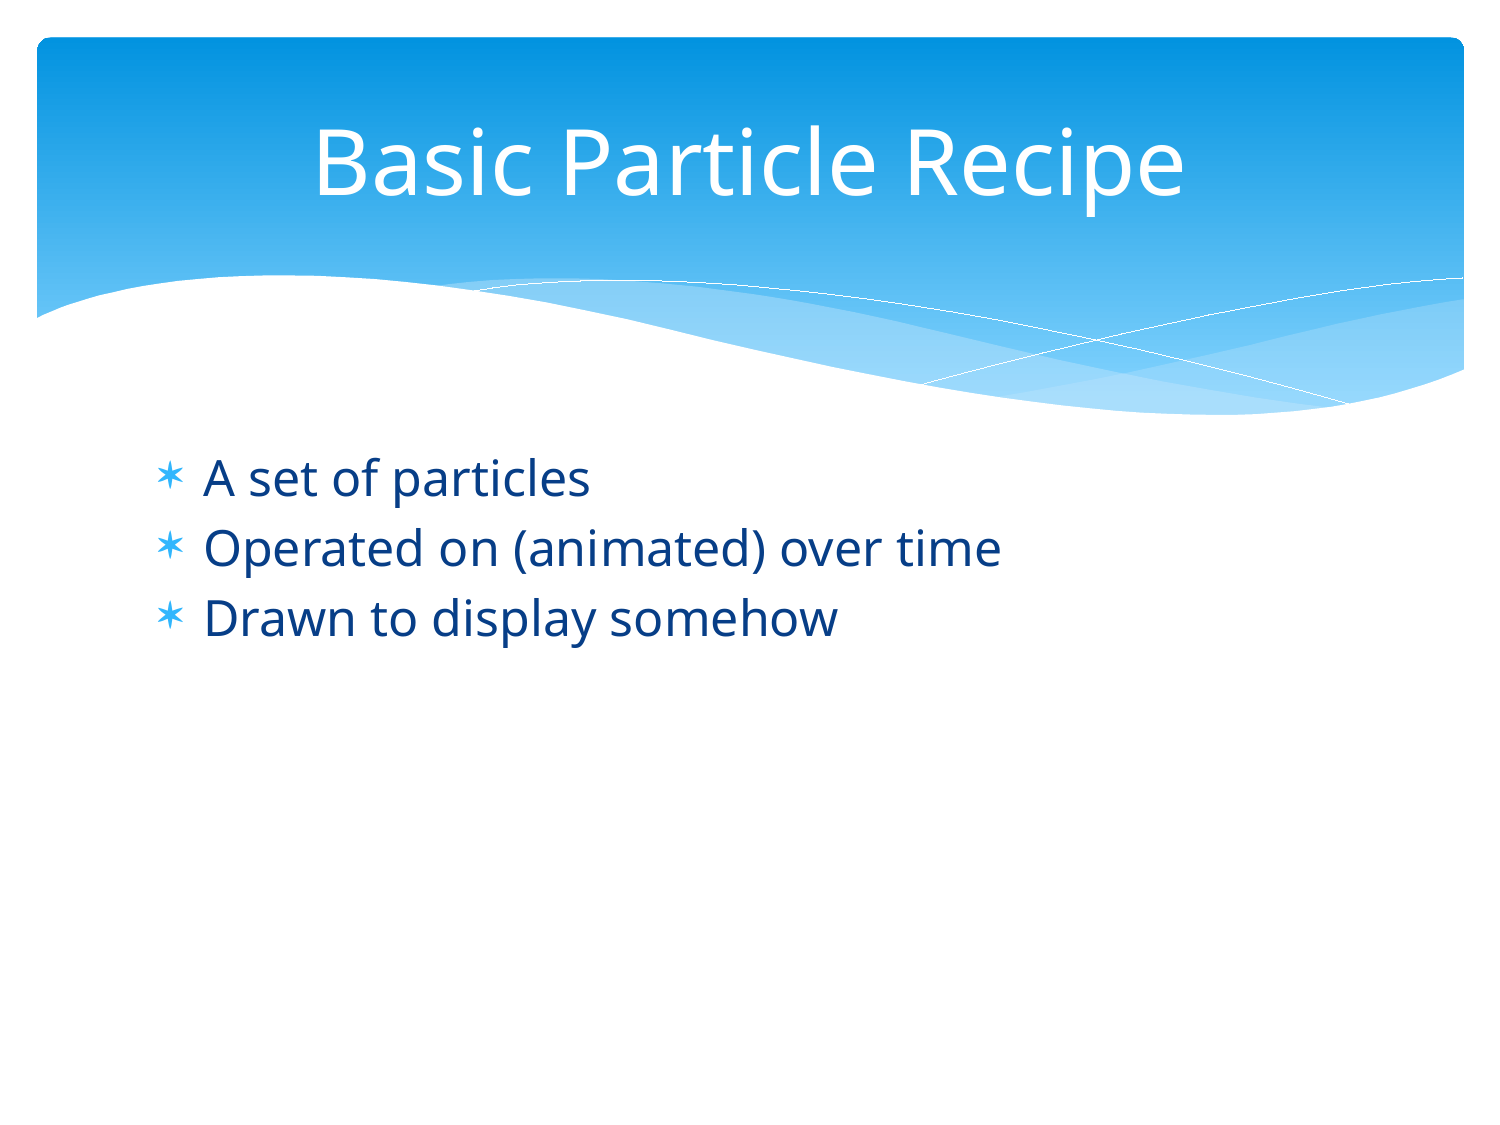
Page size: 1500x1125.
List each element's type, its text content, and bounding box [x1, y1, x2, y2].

list A set of particles Operated on (animated) over time Drawn to display somehow [143, 438, 1359, 1005]
title Basic Particle Recipe [75, 55, 1425, 261]
